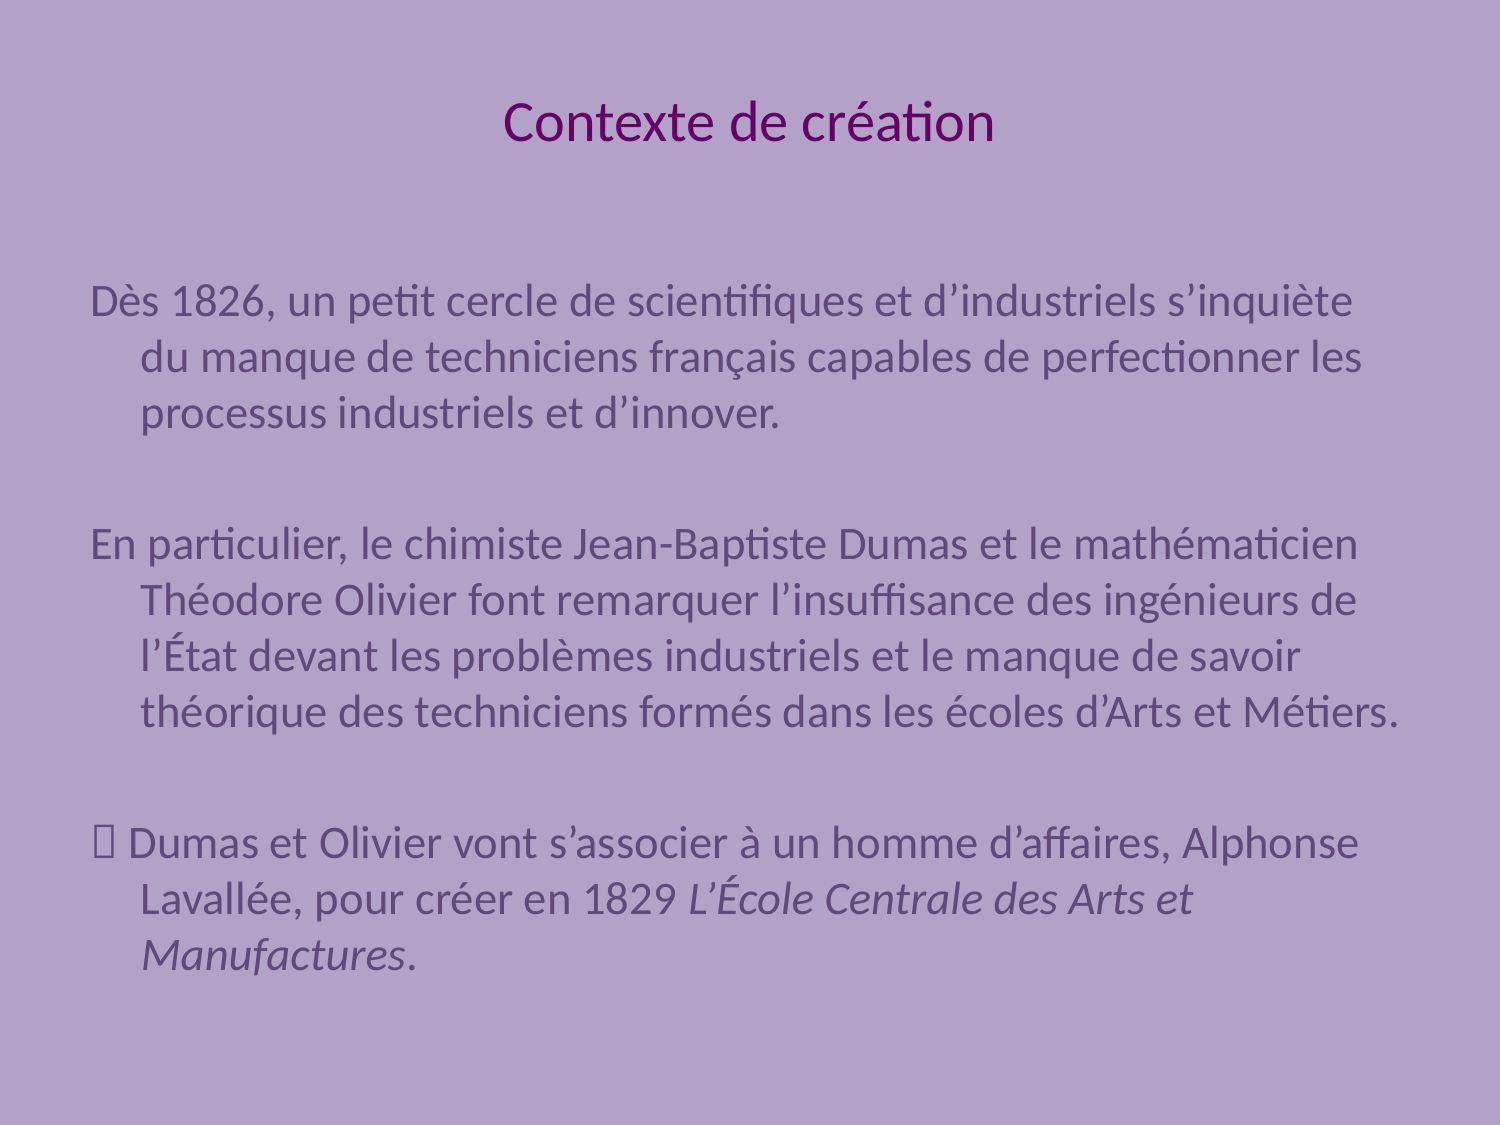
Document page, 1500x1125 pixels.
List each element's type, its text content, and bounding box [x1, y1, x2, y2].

title Contexte de création [75, 45, 1425, 192]
list Dès 1826, un petit cercle de scientifiques et d’industriels s’inquiète du manque de techniciens français capables de perfectionner les processus industriels et d’innover. En particulier, le chimiste Jean-Baptiste Dumas et le mathématicien Théodore Olivier font remarquer l’insuffisance des ingénieurs de l’État devant les problèmes industriels et le manque de savoir théorique des techniciens formés dans les écoles d’Arts et Métiers.  Dumas et Olivier vont s’associer à un homme d’affaires, Alphonse Lavallée, pour créer en 1829 L’École Centrale des Arts et Manufactures. [75, 262, 1425, 1005]
